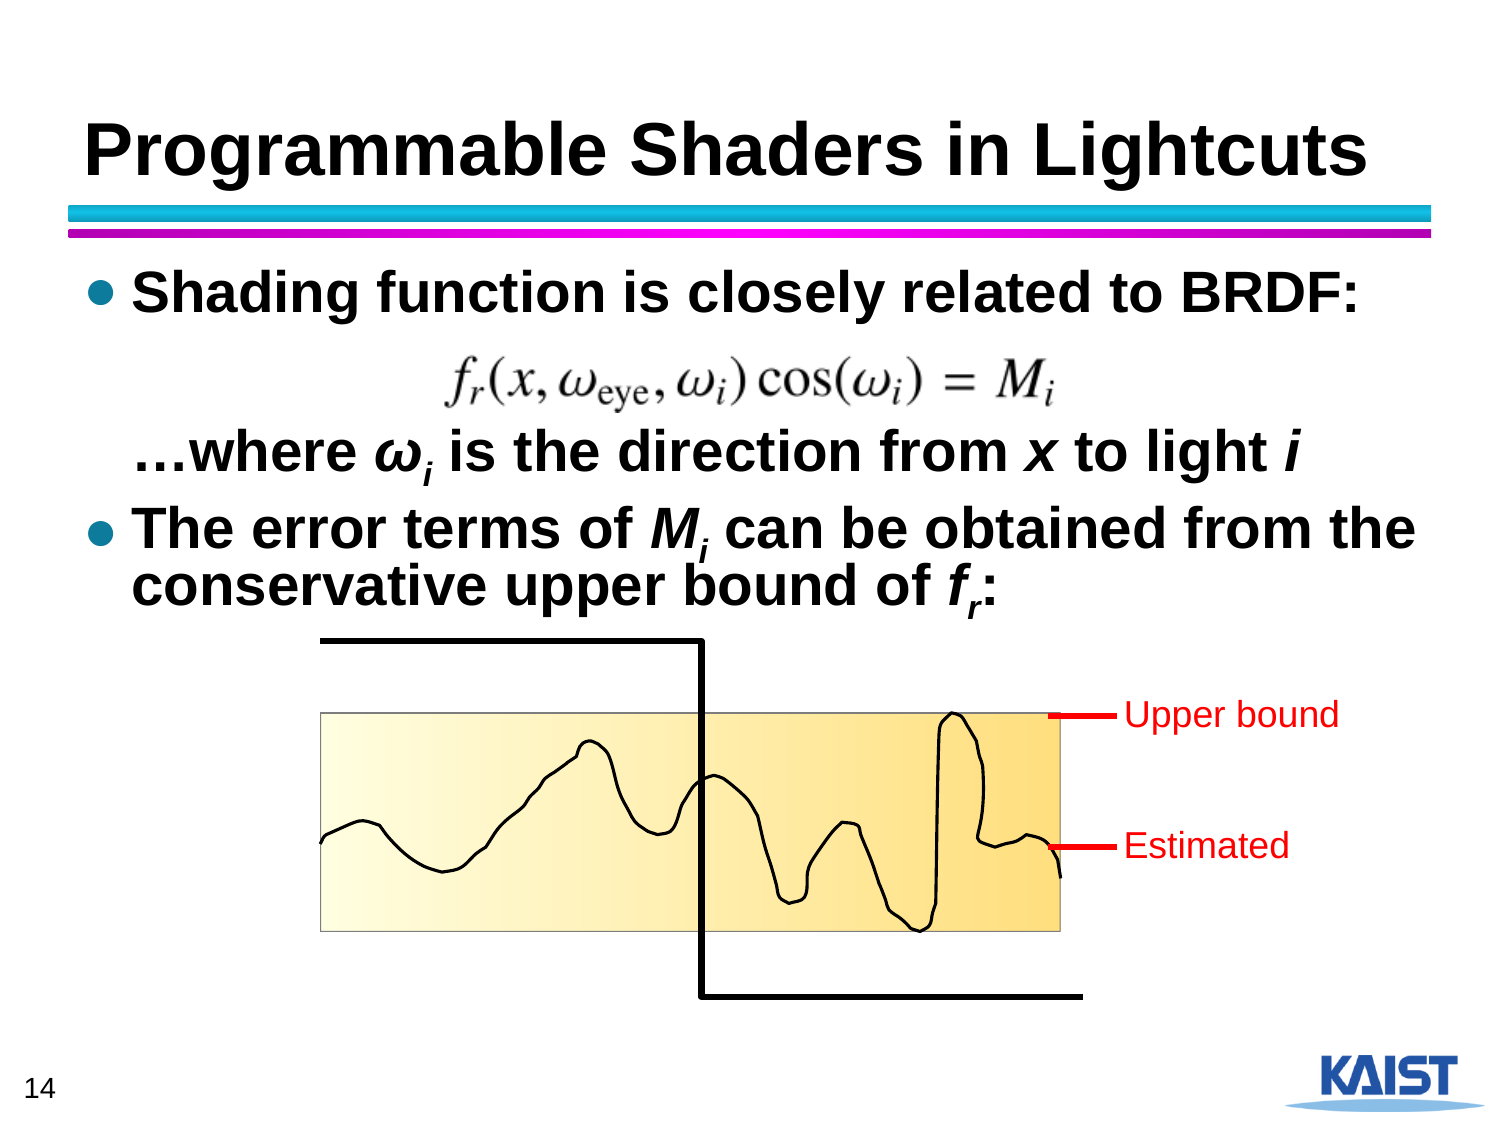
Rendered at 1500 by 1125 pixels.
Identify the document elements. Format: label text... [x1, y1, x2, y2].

picture [1284, 1055, 1485, 1112]
title Programmable Shaders in Lightcuts [68, 48, 1428, 199]
list Shading function is closely related to BRDF: …where ωi is the direction from x to light i The error terms of Mi can be obtained from the conservative upper bound of fr: [68, 259, 1434, 1093]
picture [440, 349, 1060, 413]
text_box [319, 640, 1357, 998]
